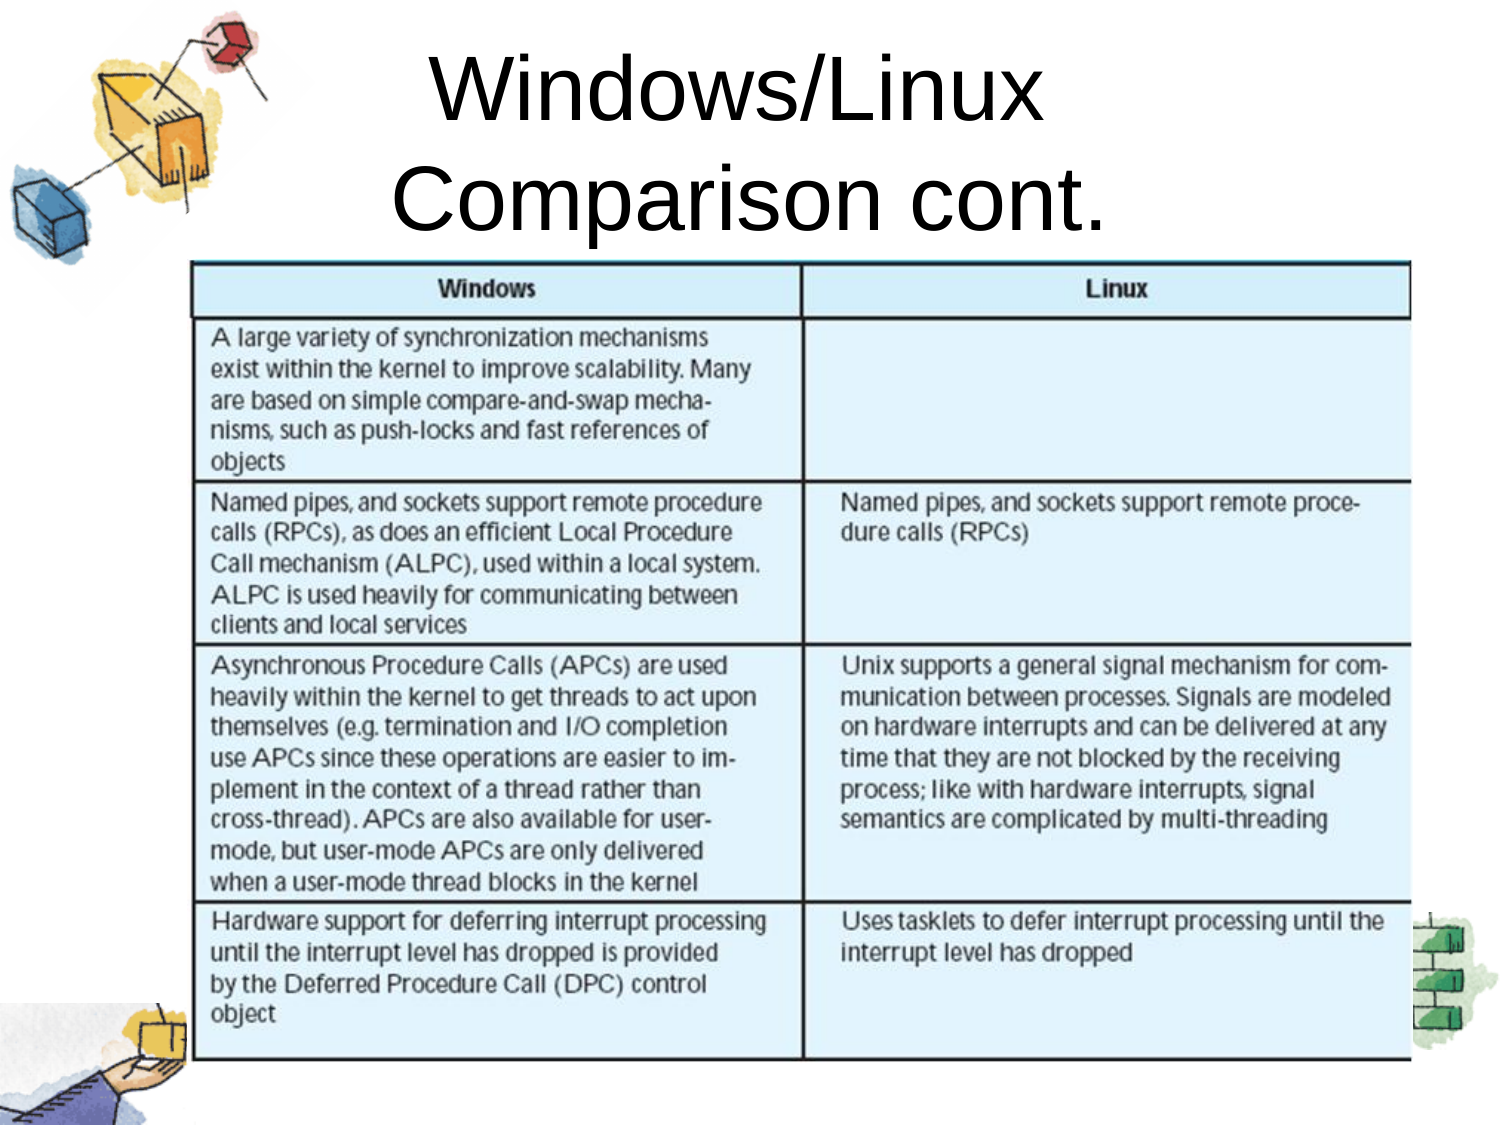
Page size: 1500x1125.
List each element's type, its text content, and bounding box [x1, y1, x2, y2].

picture [114, 0, 274, 44]
title Windows/Linux Comparison cont. [74, 44, 1426, 233]
picture [0, 259, 1500, 1125]
picture [0, 85, 167, 316]
